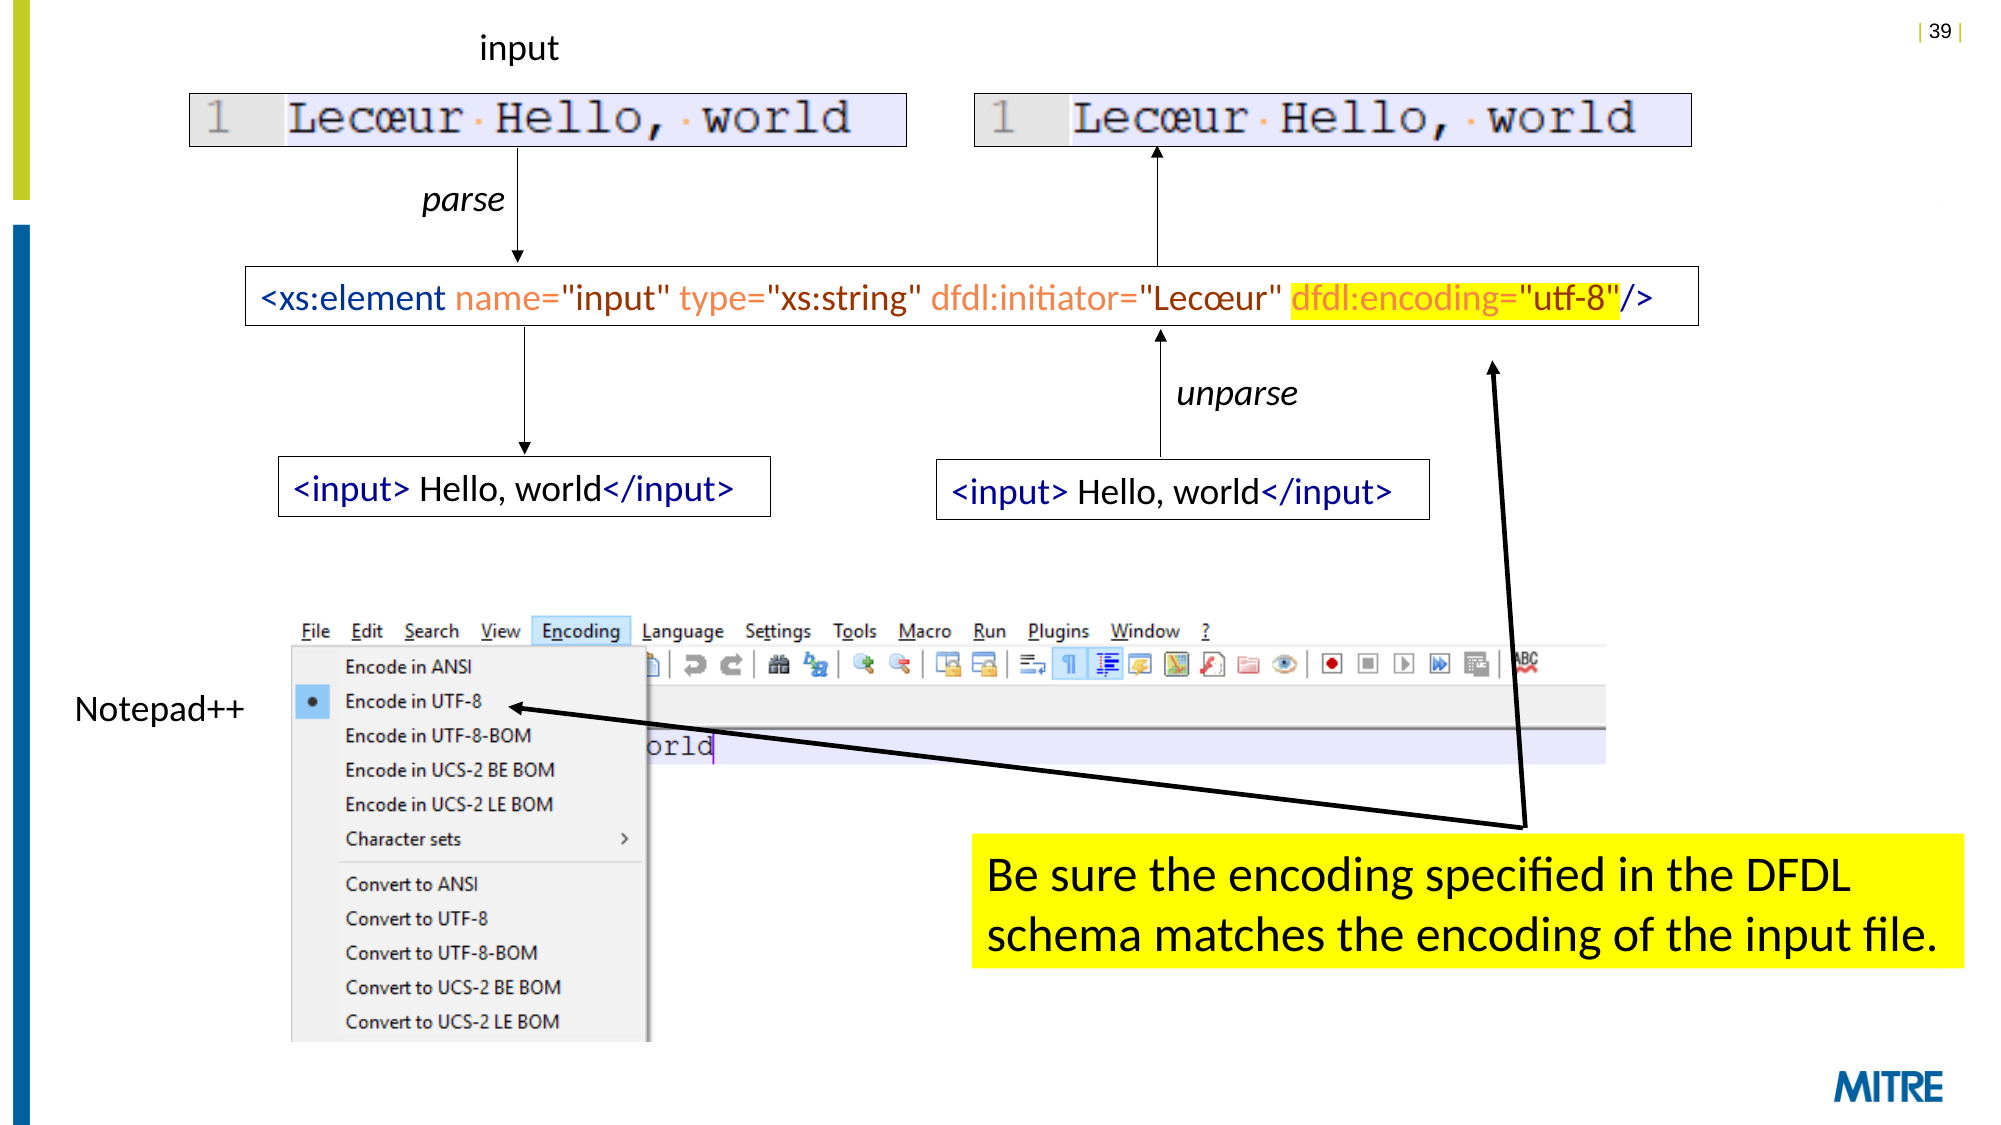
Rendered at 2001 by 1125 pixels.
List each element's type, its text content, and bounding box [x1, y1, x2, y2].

text_box Notepad++ [59, 676, 260, 737]
text_box <input> Hello, world</input> [936, 459, 1430, 520]
text_box parse [407, 167, 517, 227]
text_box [508, 706, 1523, 828]
picture [291, 614, 1606, 1042]
text_box input [464, 15, 575, 76]
picture [974, 93, 1692, 147]
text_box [1492, 360, 1526, 828]
text_box <xs:element name="input" type="xs:string" dfdl:initiator="Lecœur" dfdl:encoding="utf-8"/> [245, 266, 1699, 326]
text_box Be sure the encoding specified in the DFDL schema matches the encoding of the input file. [1606, 833, 1965, 969]
picture [1834, 1068, 1945, 1109]
picture [189, 93, 907, 147]
text_box unparse [1161, 360, 1314, 421]
text_box <input> Hello, world</input> [278, 456, 771, 517]
